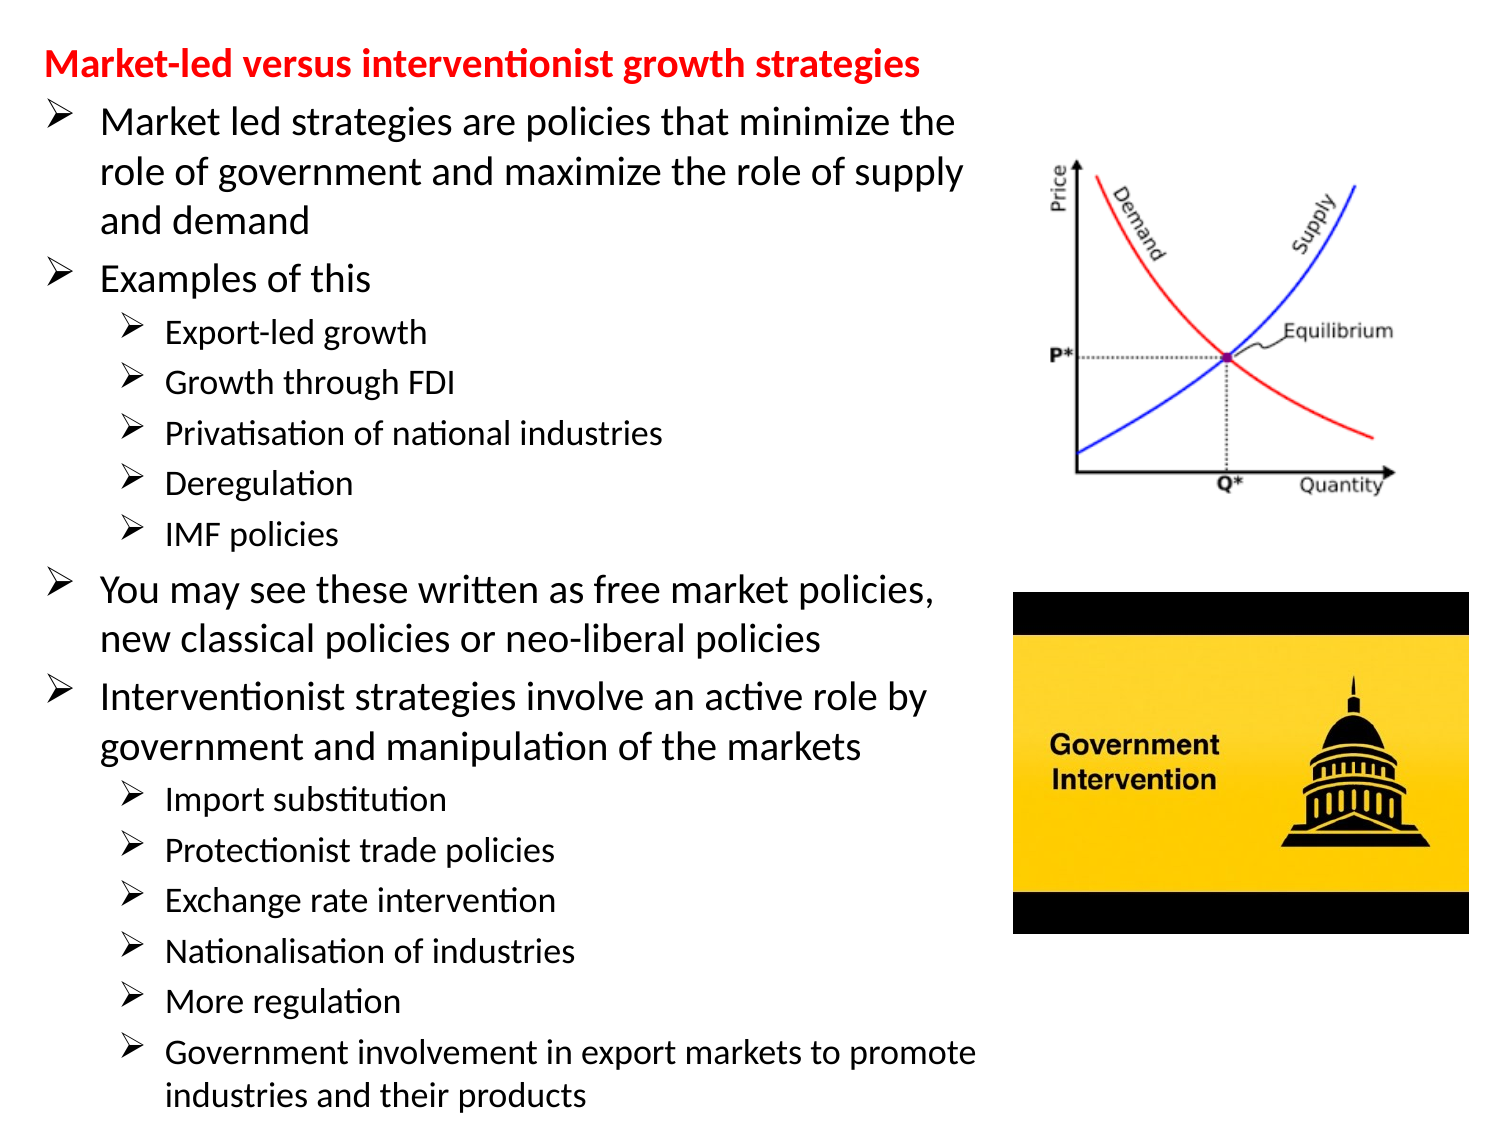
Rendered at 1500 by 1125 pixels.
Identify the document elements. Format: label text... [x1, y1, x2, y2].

picture [1013, 592, 1469, 934]
picture [1046, 155, 1399, 508]
list Market-led versus interventionist growth strategies Market led strategies are policies that minimize the role of government and maximize the role of supply and demand Examples of this Export-led growth Growth through FDI Privatisation of national industries Deregulation IMF policies You may see these written as free market policies, new classical policies or neo-liberal policies Interventionist strategies involve an active role by government and manipulation of the markets Import substitution Protectionist trade policies Exchange rate intervention Nationalisation of industries More regulation Government involvement in export markets to promote industries and their products [28, 28, 1028, 1125]
